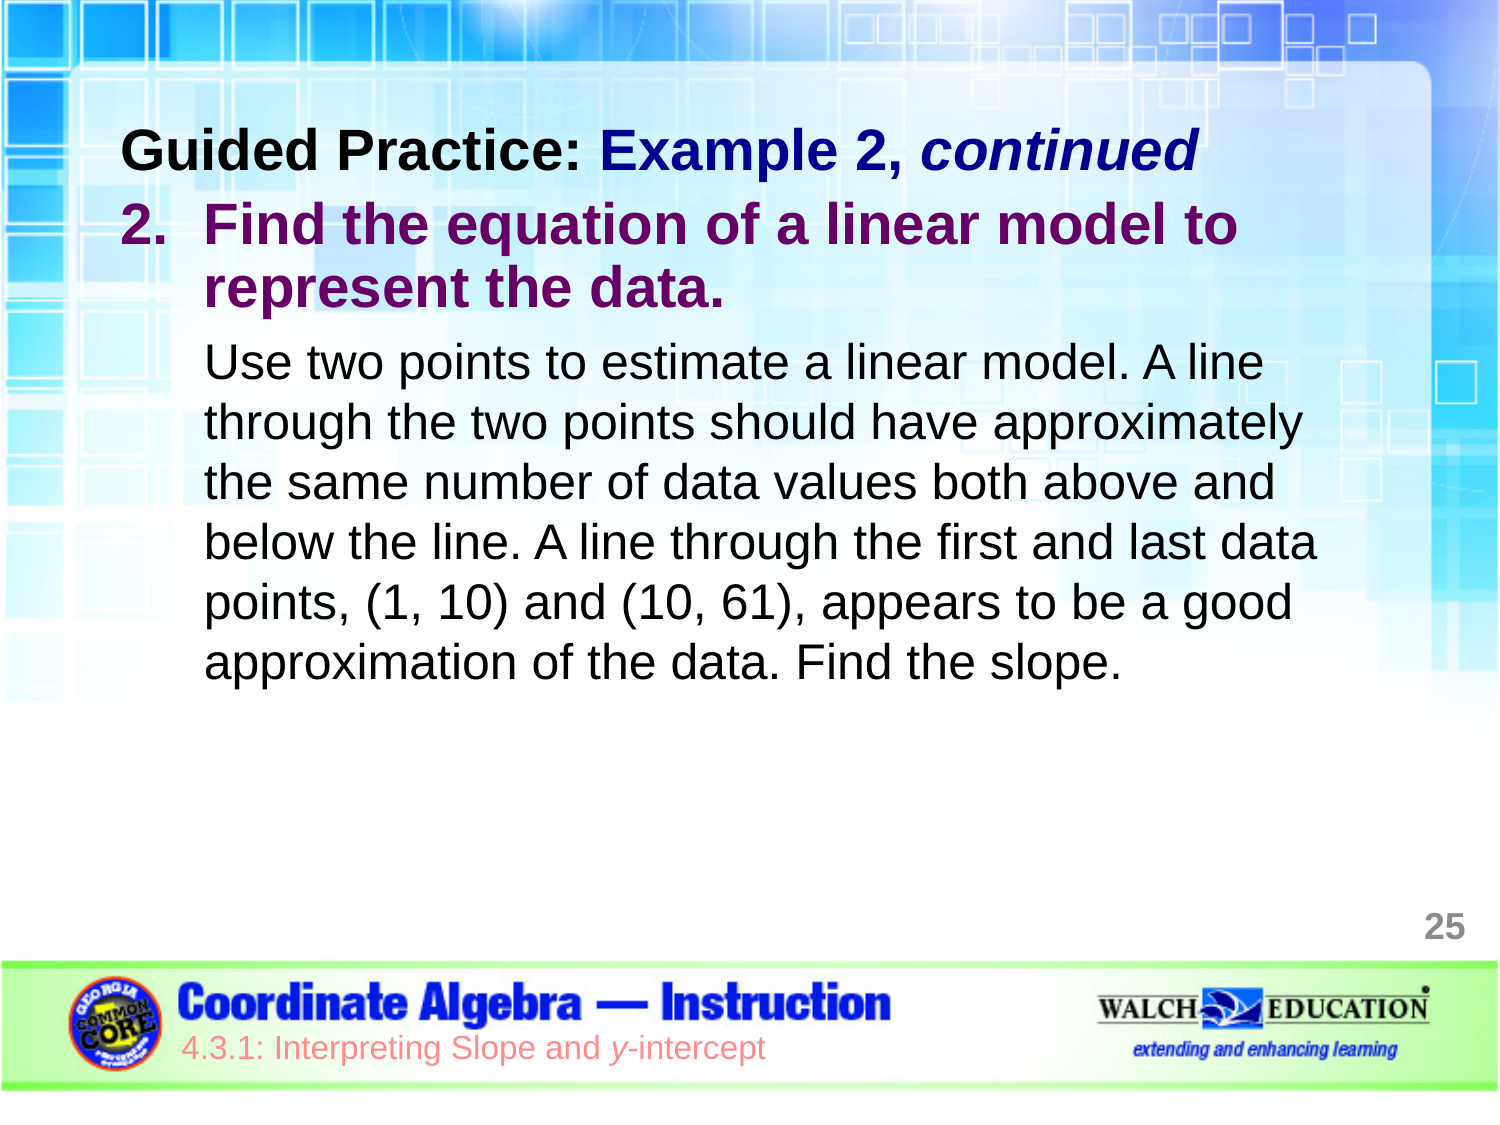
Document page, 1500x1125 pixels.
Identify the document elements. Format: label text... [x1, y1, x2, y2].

footer 4.3.1: Interpreting Slope and y-intercept [166, 1024, 1080, 1069]
picture [1, 0, 1500, 1091]
subtitle Guided Practice: Example 2, continued Find the equation of a linear model to represent the data. Use two points to estimate a linear model. A line through the two points should have approximately the same number of data values both above and below the line. A line through the first and last data points, (1, 10) and (10, 61), appears to be a good approximation of the data. Find the slope. [105, 105, 1394, 925]
slide_number 25 [1361, 901, 1481, 949]
